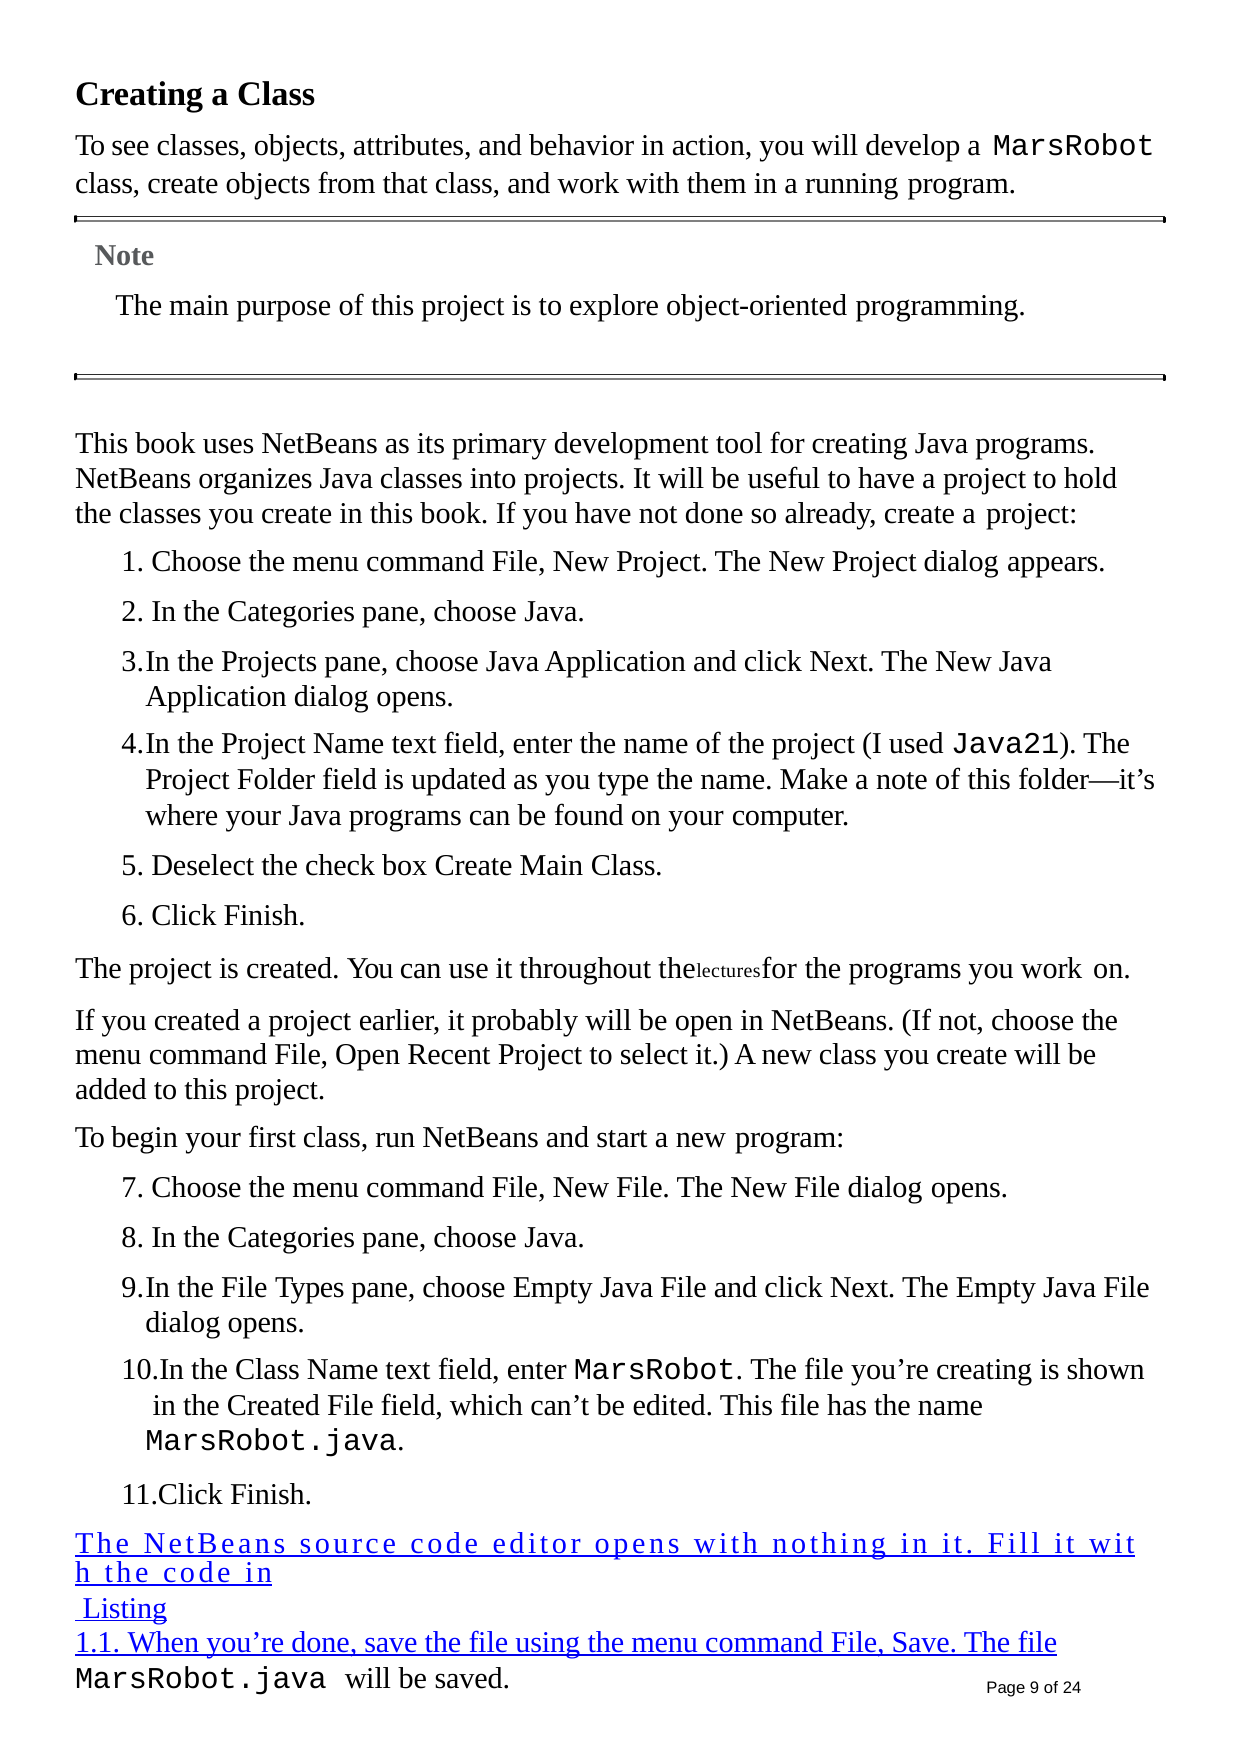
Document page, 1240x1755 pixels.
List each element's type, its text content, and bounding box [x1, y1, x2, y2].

text_box Creating a Class To see classes, objects, attributes, and behavior in action, you will develop a MarsRobot class, create objects from that class, and work with them in a running program. Note The main purpose of this project is to explore object-oriented programming. [72, 52, 1161, 321]
slide_number Page 10 of 24 [984, 1676, 1093, 1755]
text_box This book uses NetBeans as its primary development tool for creating Java programs. NetBeans organizes Java classes into projects. It will be useful to have a project to hold the classes you create in this book. If you have not done so already, create a project: Choose the menu command File, New Project. The New Project dialog appears. In the Categories pane, choose Java. In the Projects pane, choose Java Application and click Next. The New Java Application dialog opens. In the Project Name text field, enter the name of the project (I used Java21). The Project Folder field is updated as you type the name. Make a note of this folder—it’s where your Java programs can be found on your computer. Deselect the check box Create Main Class. Click Finish. The project is created. You can use it throughout thelecturesfor the programs you work on. If you created a project earlier, it probably will be open in NetBeans. (If not, choose the menu command File, Open Recent Project to select it.) A new class you create will be added to this project. To begin your first class, run NetBeans and start a new program: Choose the menu command File, New File. The New File dialog opens. In the Categories pane, choose Java. In the File Types pane, choose Empty Java File and click Next. The Empty Java File dialog opens. In the Class Name text field, enter MarsRobot. The file you’re creating is shown in the Created File field, which can’t be edited. This file has the name MarsRobot.java. Click Finish. The NetBeans source code editor opens with nothing in it. Fill it with the code in Listing 1.1. When you’re done, save the file using the menu command File, Save. The file MarsRobot.java will be saved. [72, 421, 1167, 1665]
